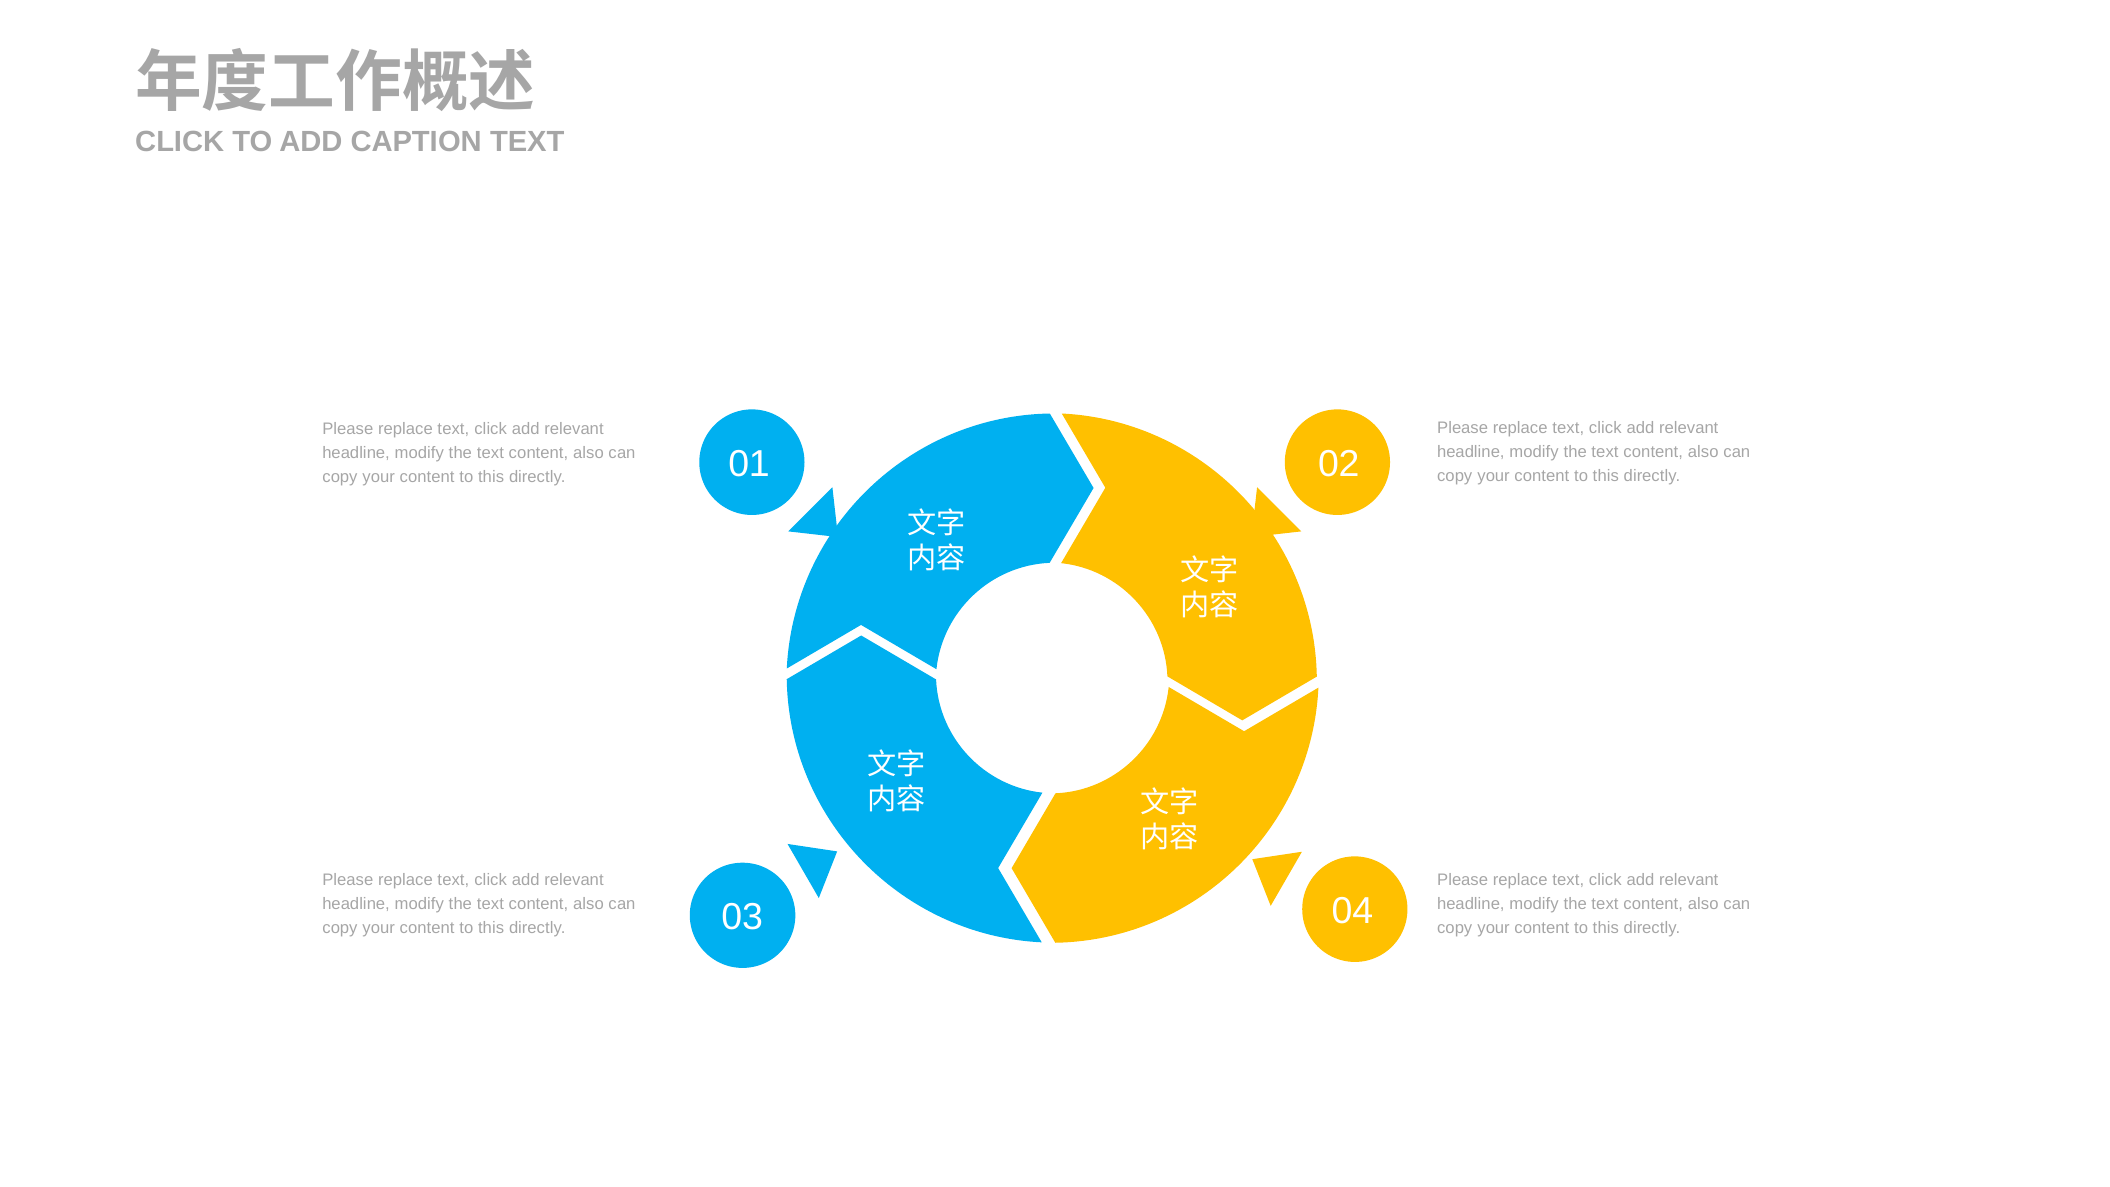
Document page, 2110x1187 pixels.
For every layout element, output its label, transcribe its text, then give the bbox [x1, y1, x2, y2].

text_box 文字内容 [1167, 530, 1252, 643]
text_box CLICK TO ADD CAPTION TEXT [135, 122, 596, 158]
text_box [786, 413, 1094, 670]
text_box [1234, 409, 1391, 543]
text_box Please replace text, click add relevant headline, modify the text content, also can copy your content to this directly. [1437, 865, 1782, 937]
text_box 年度工作概述 [135, 38, 596, 119]
text_box Please replace text, click add relevant headline, modify the text content, also can copy your content to this directly. [322, 865, 660, 937]
text_box 文字内容 [1127, 762, 1212, 875]
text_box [1248, 835, 1405, 969]
text_box 文字内容 [895, 483, 979, 595]
text_box Please replace text, click add relevant headline, modify the text content, also can copy your content to this directly. [1437, 413, 1782, 485]
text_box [684, 827, 841, 961]
text_box [1011, 686, 1319, 943]
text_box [699, 409, 856, 543]
text_box Please replace text, click add relevant headline, modify the text content, also can copy your content to this directly. [322, 414, 660, 486]
text_box 文字内容 [855, 724, 939, 836]
text_box [786, 635, 1043, 943]
text_box [1061, 413, 1317, 721]
